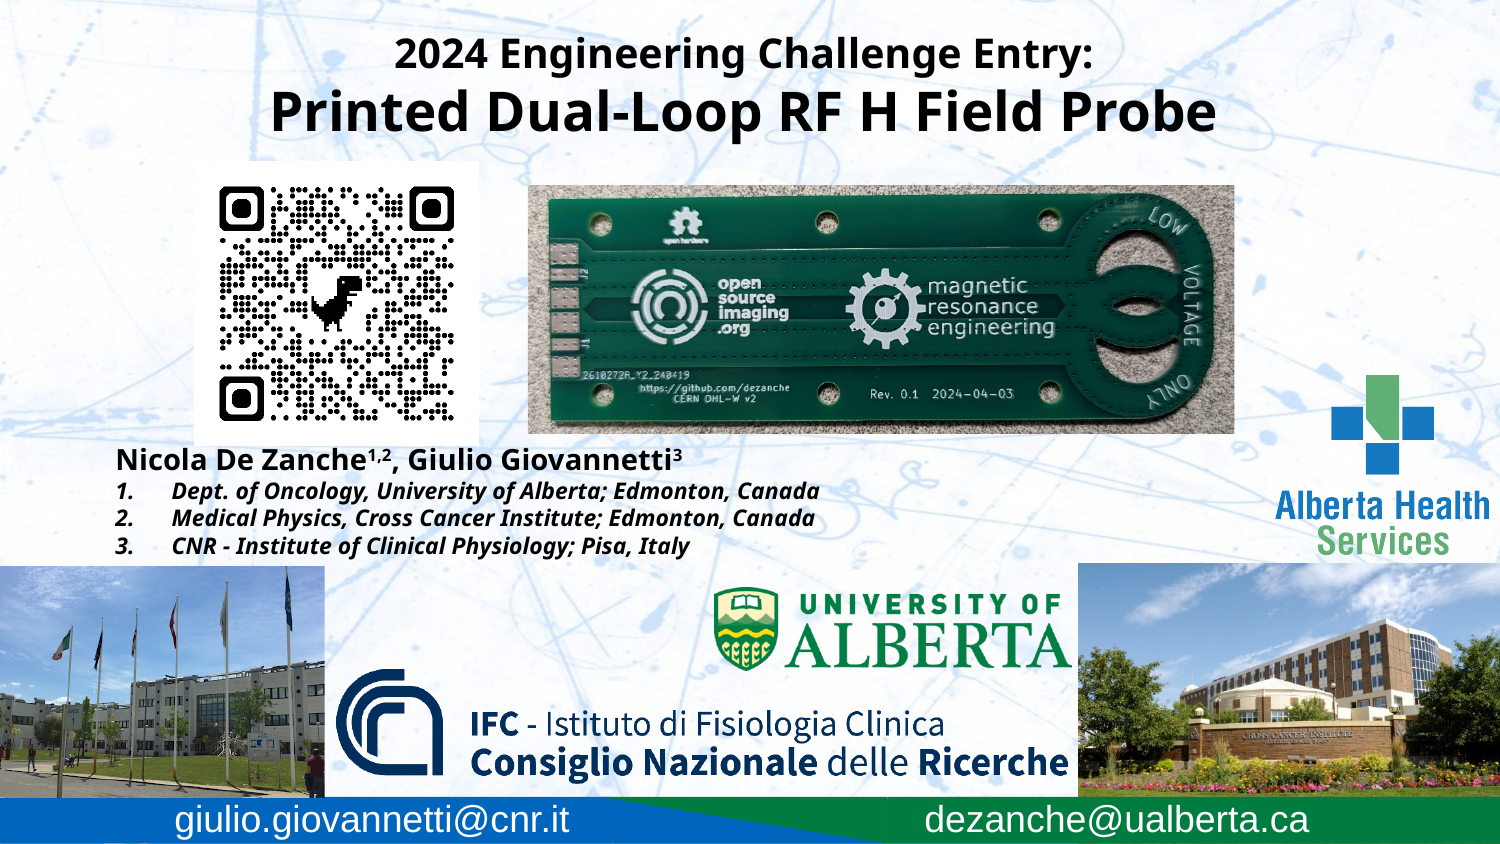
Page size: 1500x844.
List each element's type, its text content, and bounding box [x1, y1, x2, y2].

subtitle Nicola De Zanche1,2, Giulio Giovannetti3 Dept. of Oncology, University of Alberta; Edmonton, Canada Medical Physics, Cross Cancer Institute; Edmonton, Canada CNR - Institute of Clinical Physiology; Pisa, Italy [100, 433, 1164, 576]
title 2024 Engineering Challenge Entry: Printed Dual-Loop RF H Field Probe [64, 20, 1424, 151]
text_box giulio.giovannetti@cnr.it dezanche@ualberta.ca [159, 787, 1376, 844]
picture [0, 0, 1500, 798]
